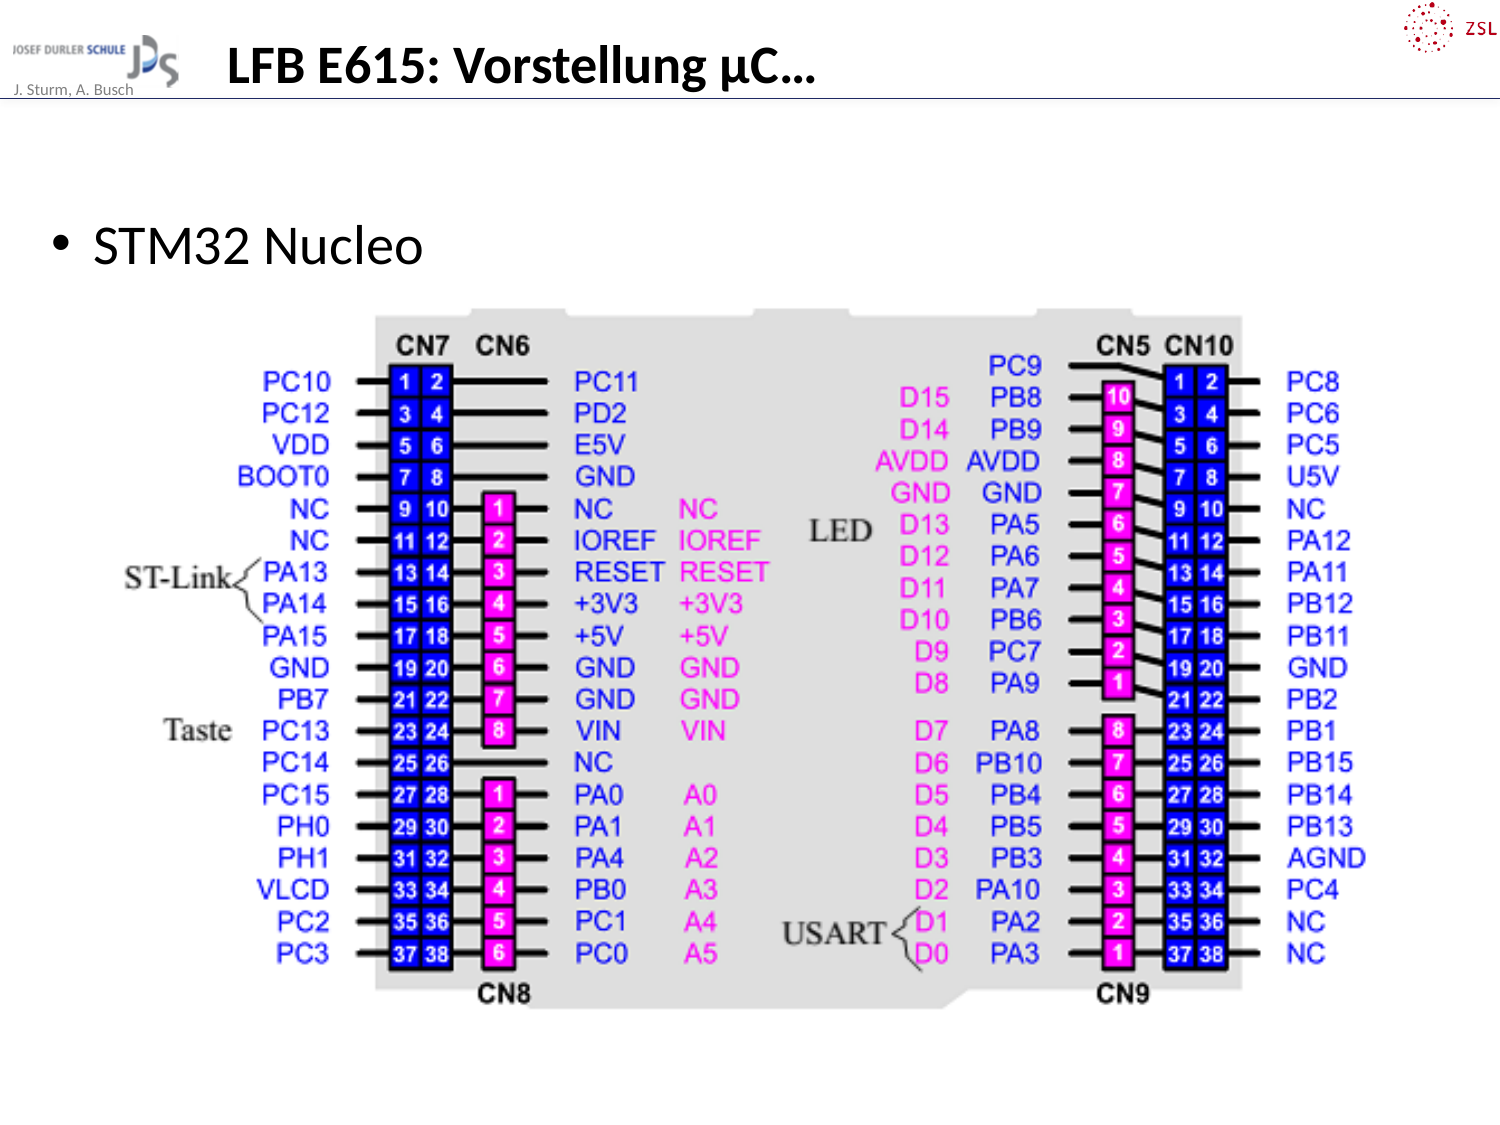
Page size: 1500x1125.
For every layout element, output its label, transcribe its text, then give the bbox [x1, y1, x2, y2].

picture [1402, 1, 1498, 54]
text_box LFB E615: Vorstellung µC… [212, 22, 834, 102]
picture [13, 35, 179, 88]
text_box STM32 Nucleo [36, 201, 440, 284]
picture [119, 298, 1395, 1014]
